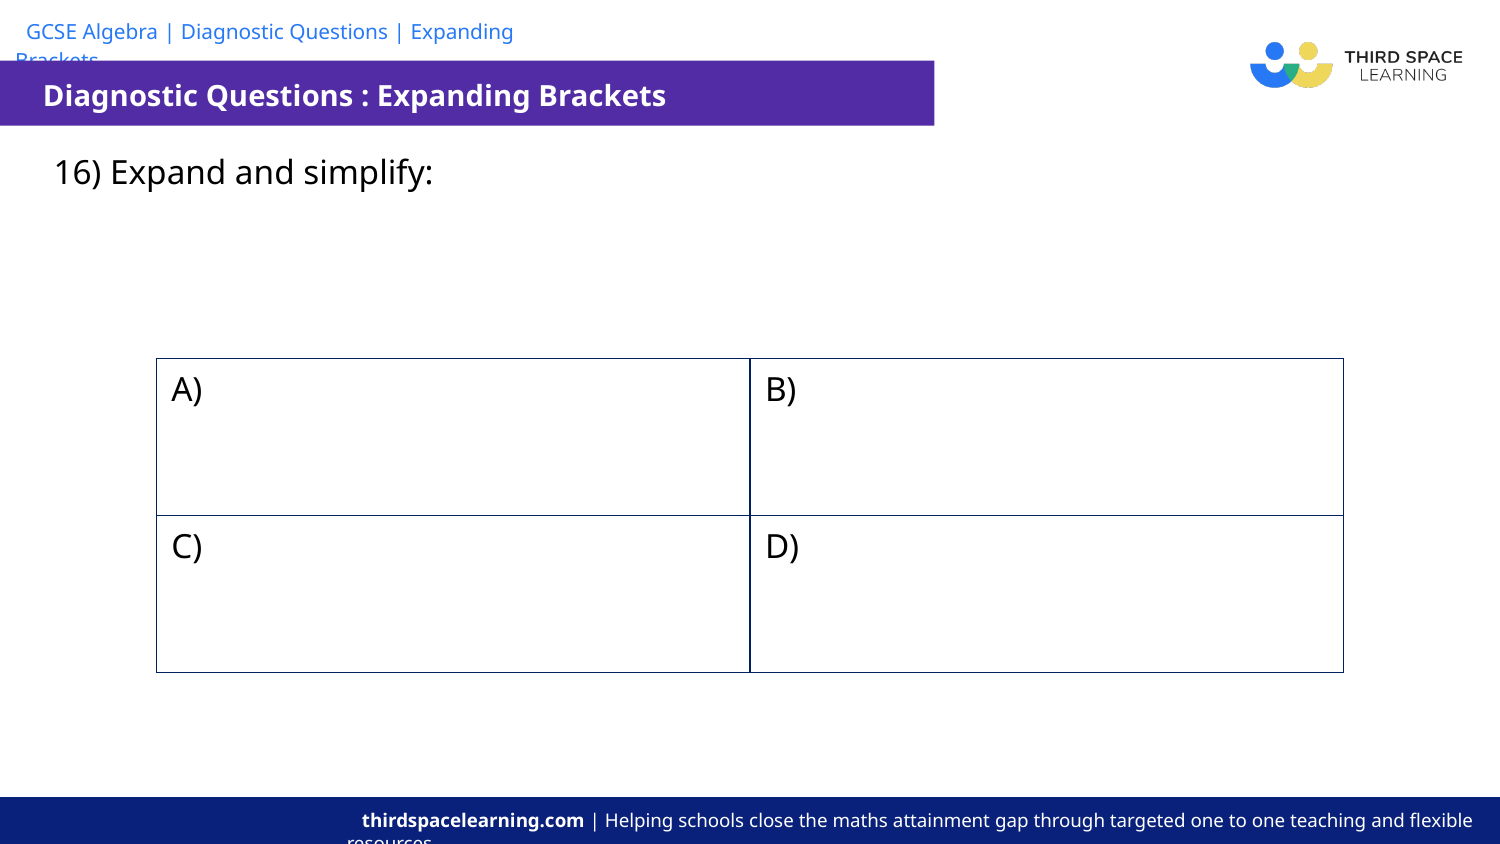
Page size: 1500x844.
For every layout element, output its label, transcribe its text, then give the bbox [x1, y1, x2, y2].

text_box Diagnostic Questions : Expanding Brackets [27, 61, 778, 127]
picture [1250, 33, 1465, 99]
